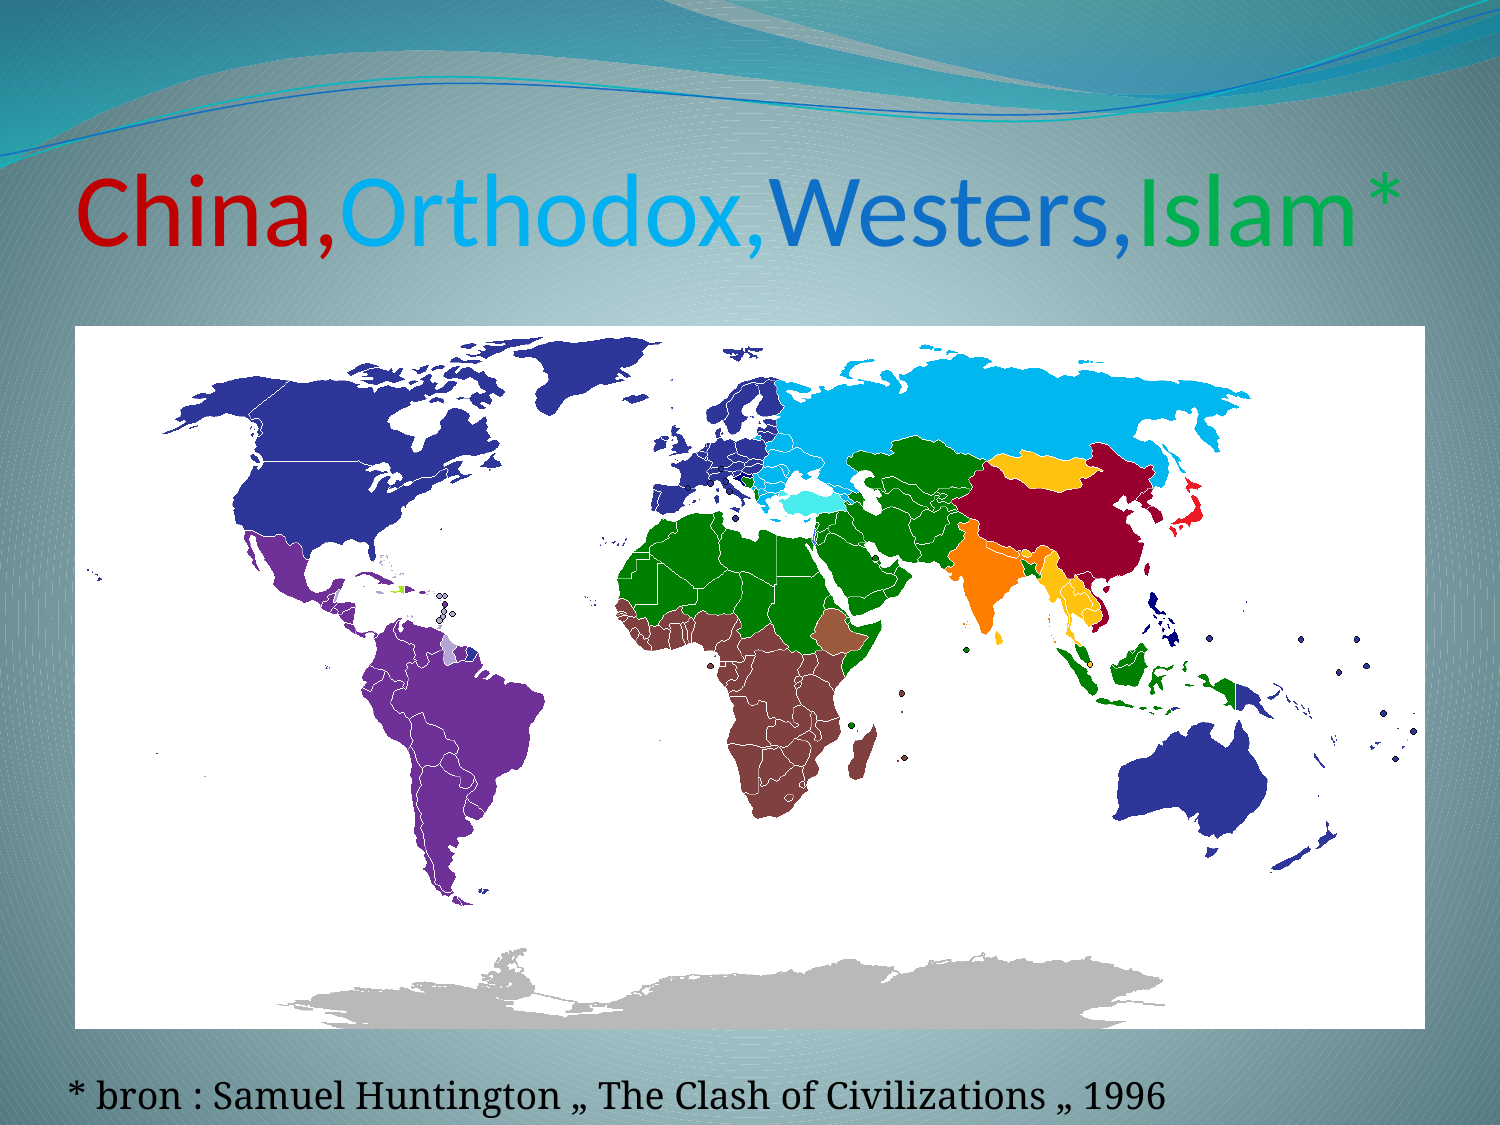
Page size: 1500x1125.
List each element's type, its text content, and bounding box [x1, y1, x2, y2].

title China,Orthodox,Westers,Islam* [75, 115, 1425, 268]
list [74, 326, 1426, 1029]
text_box * bron : Samuel Huntington „ The Clash of Civilizations „ 1996 [53, 1064, 1270, 1125]
